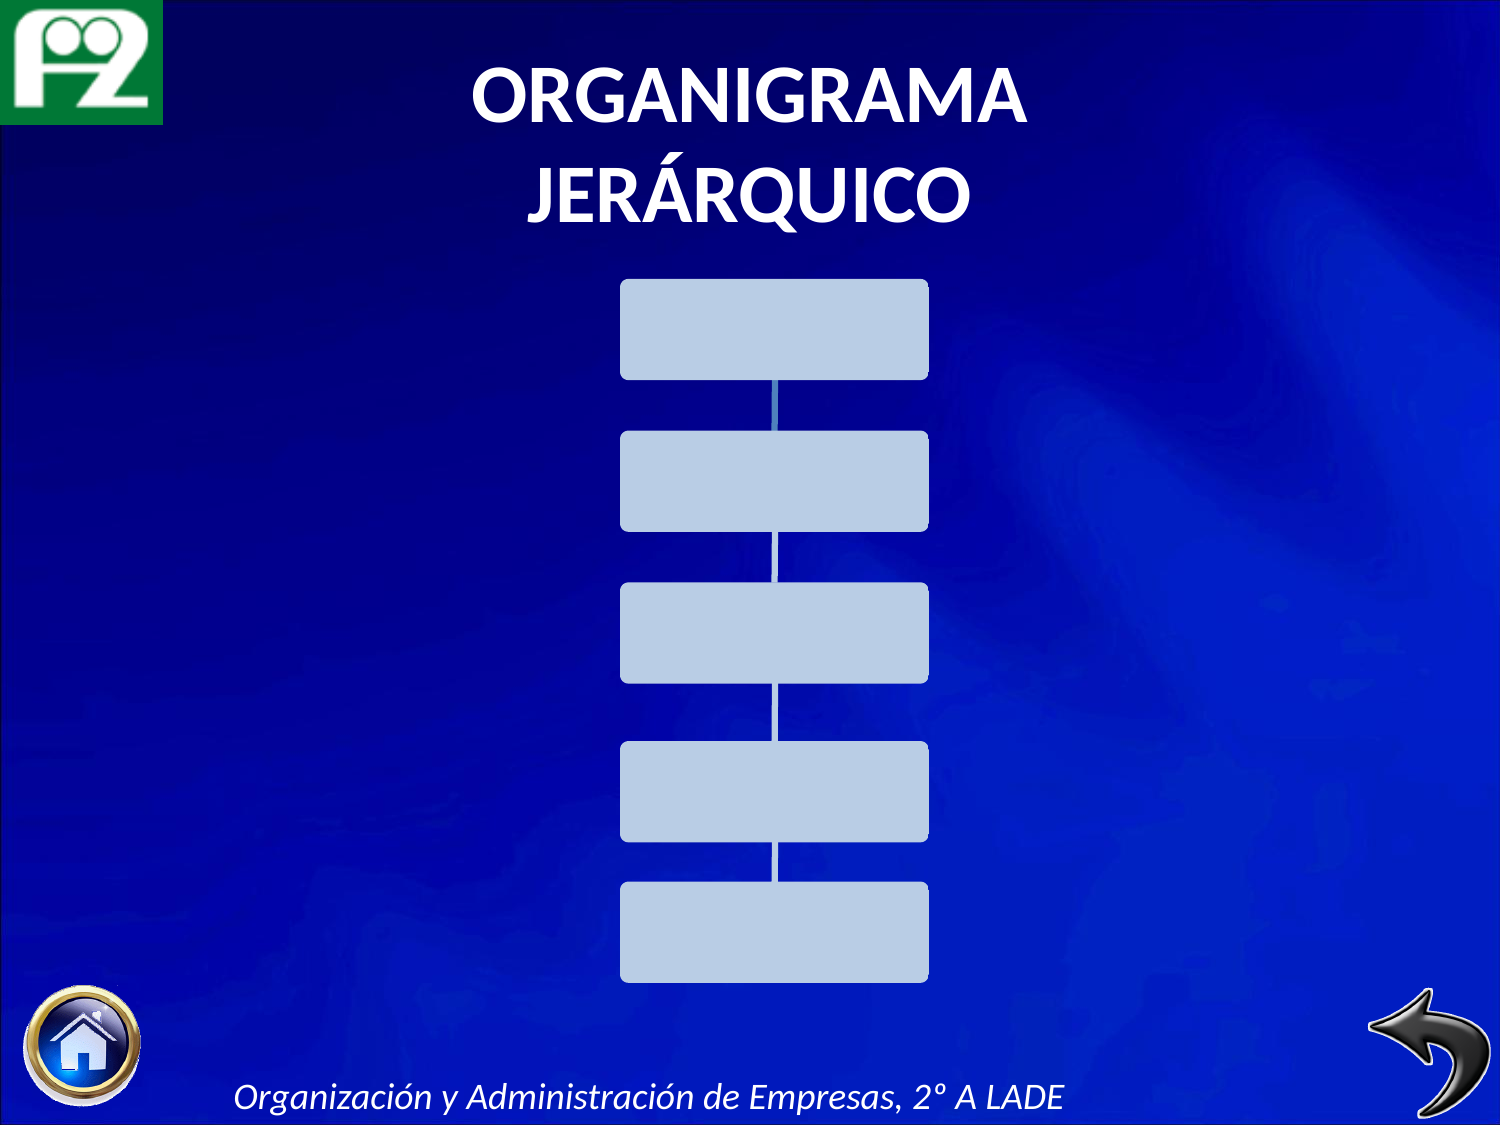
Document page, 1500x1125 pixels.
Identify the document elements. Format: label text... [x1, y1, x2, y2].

picture [0, 0, 1500, 1125]
text_box Organización y Administración de Empresas, 2º A LADE [218, 1064, 1199, 1125]
title ORGANIGRAMA JERÁRQUICO [74, 44, 1426, 233]
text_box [619, 278, 1341, 988]
